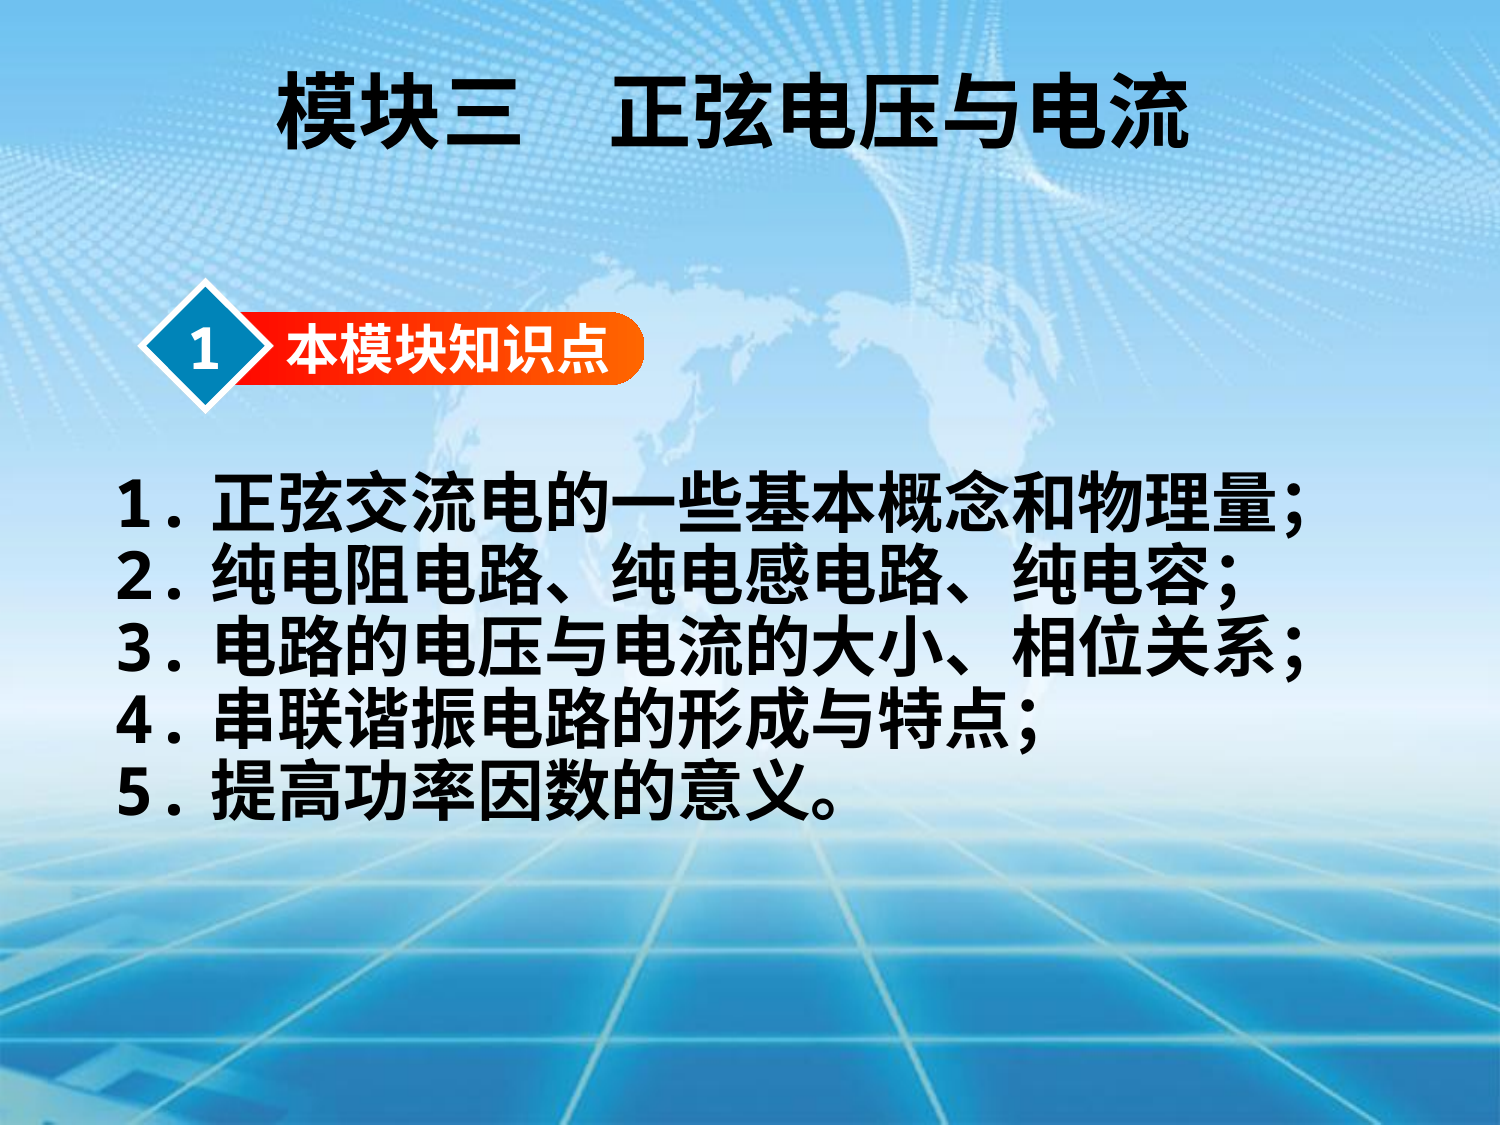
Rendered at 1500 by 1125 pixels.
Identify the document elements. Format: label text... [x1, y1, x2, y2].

text_box [233, 312, 271, 385]
picture [0, 0, 1500, 1125]
text_box 模块三 正弦电压与电流 [123, 15, 1343, 204]
text_box 1.正弦交流电的一些基本概念和物理量； 2.纯电阻电路、纯电感电路、纯电容； 3.电路的电压与电流的大小、相位关系； 4.串联谐振电路的形成与特点； 5.提高功率因数的意义。 [99, 462, 1417, 838]
text_box 1 [141, 282, 270, 410]
text_box 本模块知识点 [271, 307, 642, 388]
